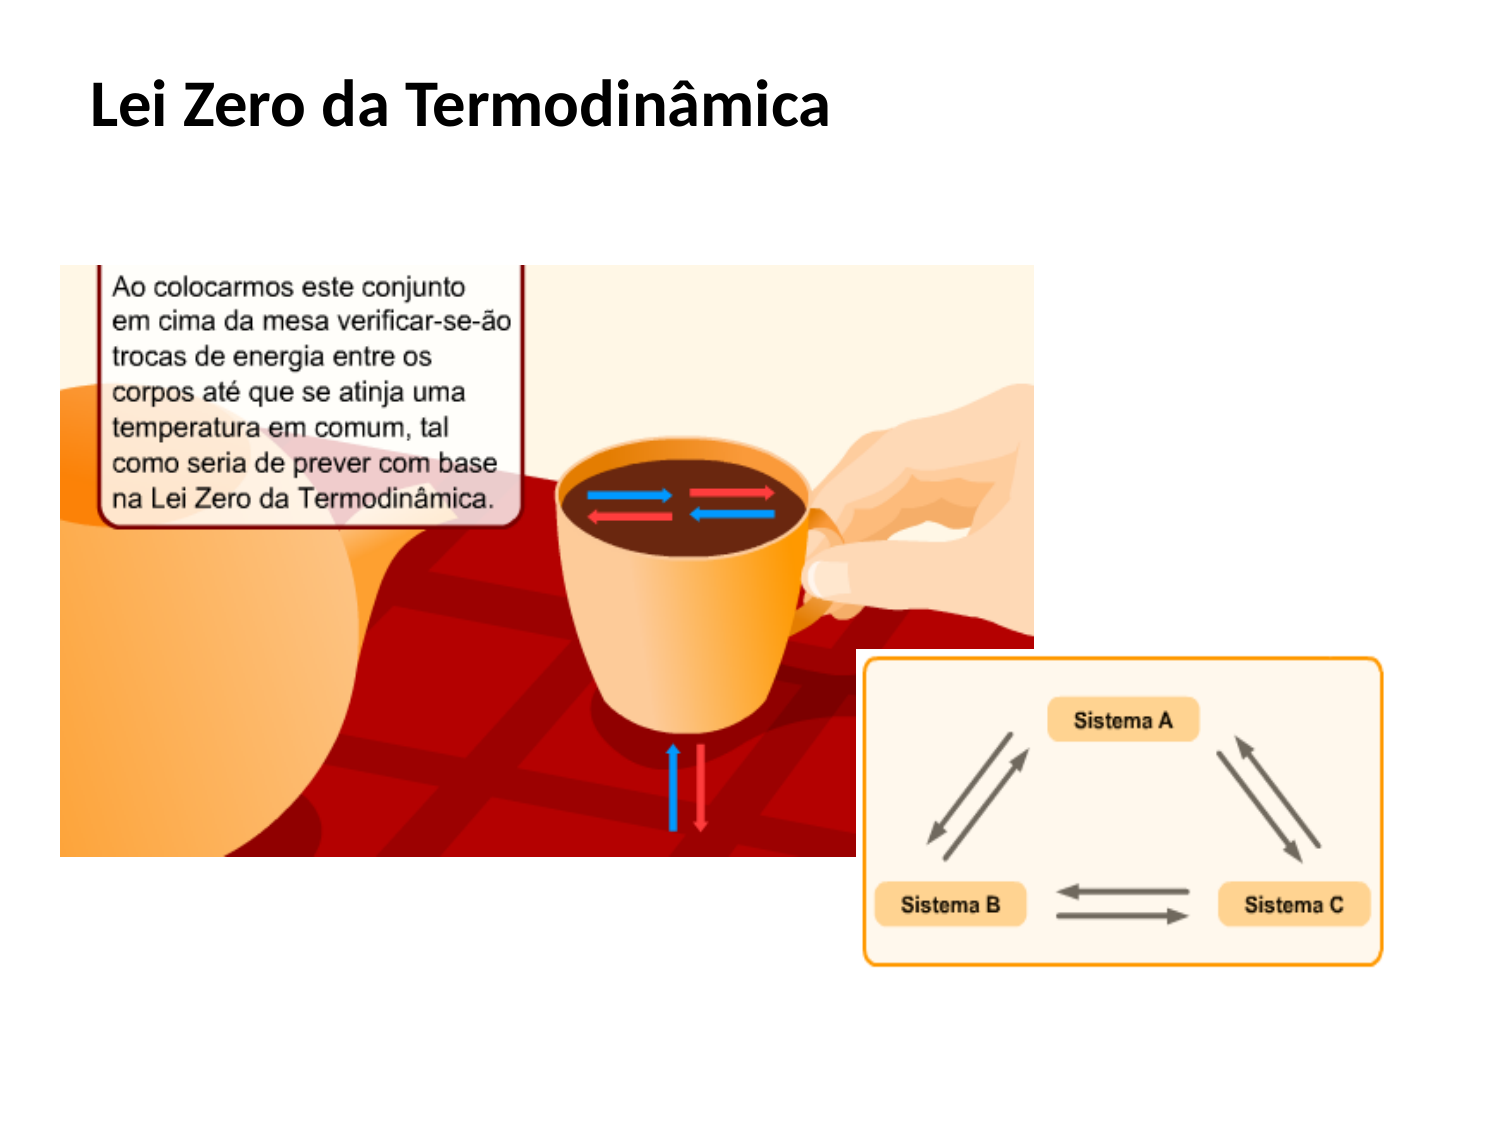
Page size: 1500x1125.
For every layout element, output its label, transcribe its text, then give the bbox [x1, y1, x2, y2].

text_box Lei Zero da Termodinâmica [74, 45, 1425, 178]
picture [60, 265, 1391, 975]
